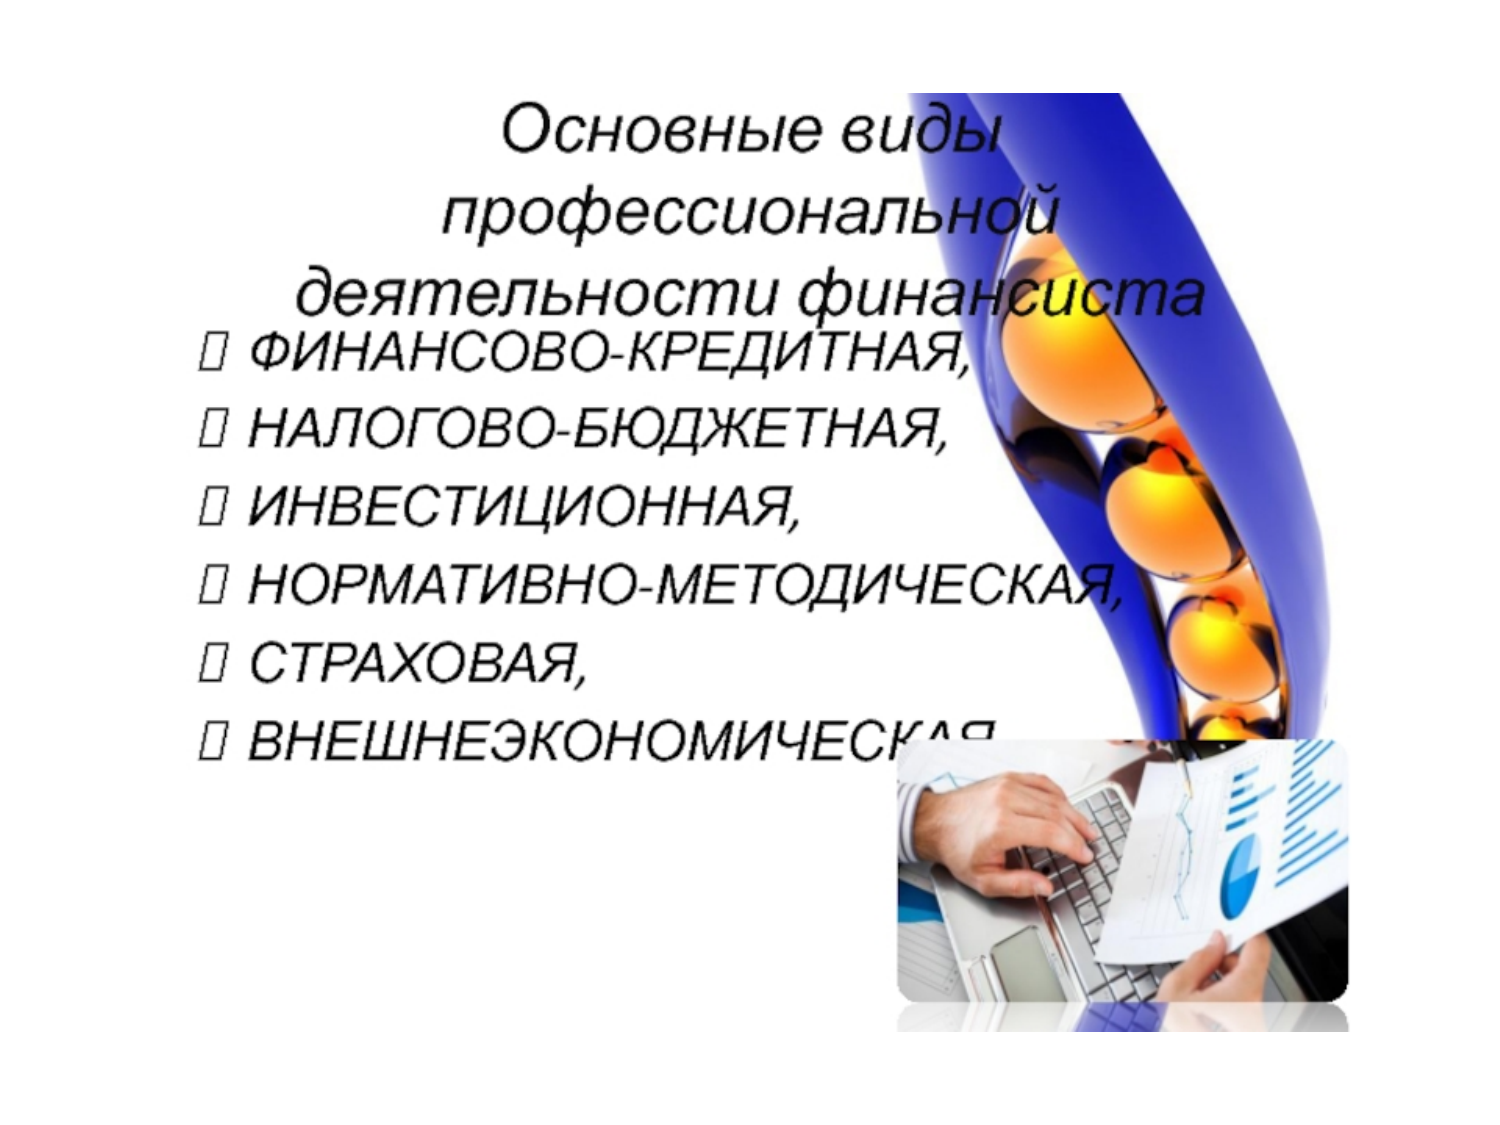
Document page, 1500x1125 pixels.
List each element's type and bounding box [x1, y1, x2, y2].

picture [124, 93, 1376, 1032]
